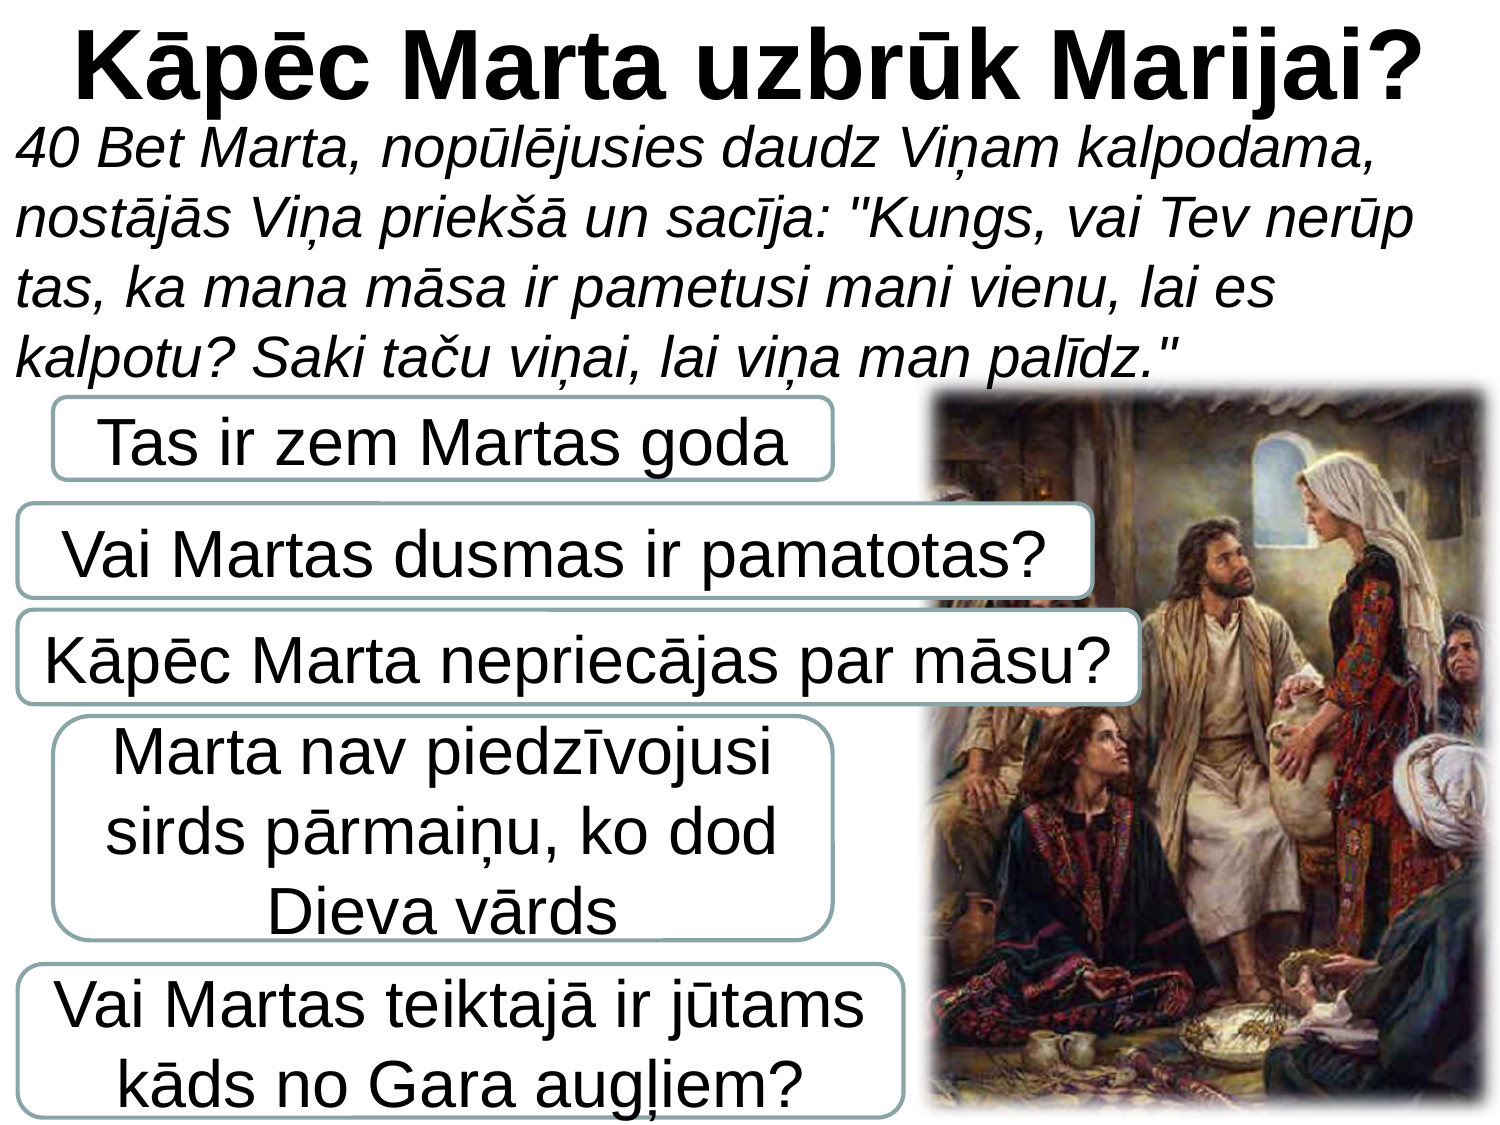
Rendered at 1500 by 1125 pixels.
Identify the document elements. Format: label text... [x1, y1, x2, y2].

title Kāpēc Marta uzbrūk Marijai? [0, 7, 1500, 114]
text_box Vai Martas dusmas ir pamatotas? [15, 501, 909, 600]
picture [915, 373, 1500, 1125]
text_box Tas ir zem Martas goda [50, 394, 835, 482]
text_box Marta nav piedzīvojusi sirds pārmaiņu, ko dod Dieva vārds [50, 713, 835, 943]
text_box Kāpēc Marta nepriecājas par māsu? [15, 607, 909, 707]
list 40 Bet Marta, nopūlējusies daudz Viņam kalpodama, nostājās Viņa priekšā un sacīja: "Kungs, vai Tev nerūp tas, ka mana māsa ir pametusi mani vienu, lai es kalpotu? Saki taču viņai, lai viņa man palīdz." [0, 114, 1500, 280]
text_box Vai Martas teiktajā ir jūtams kāds no Gara augļiem? [15, 961, 906, 1120]
